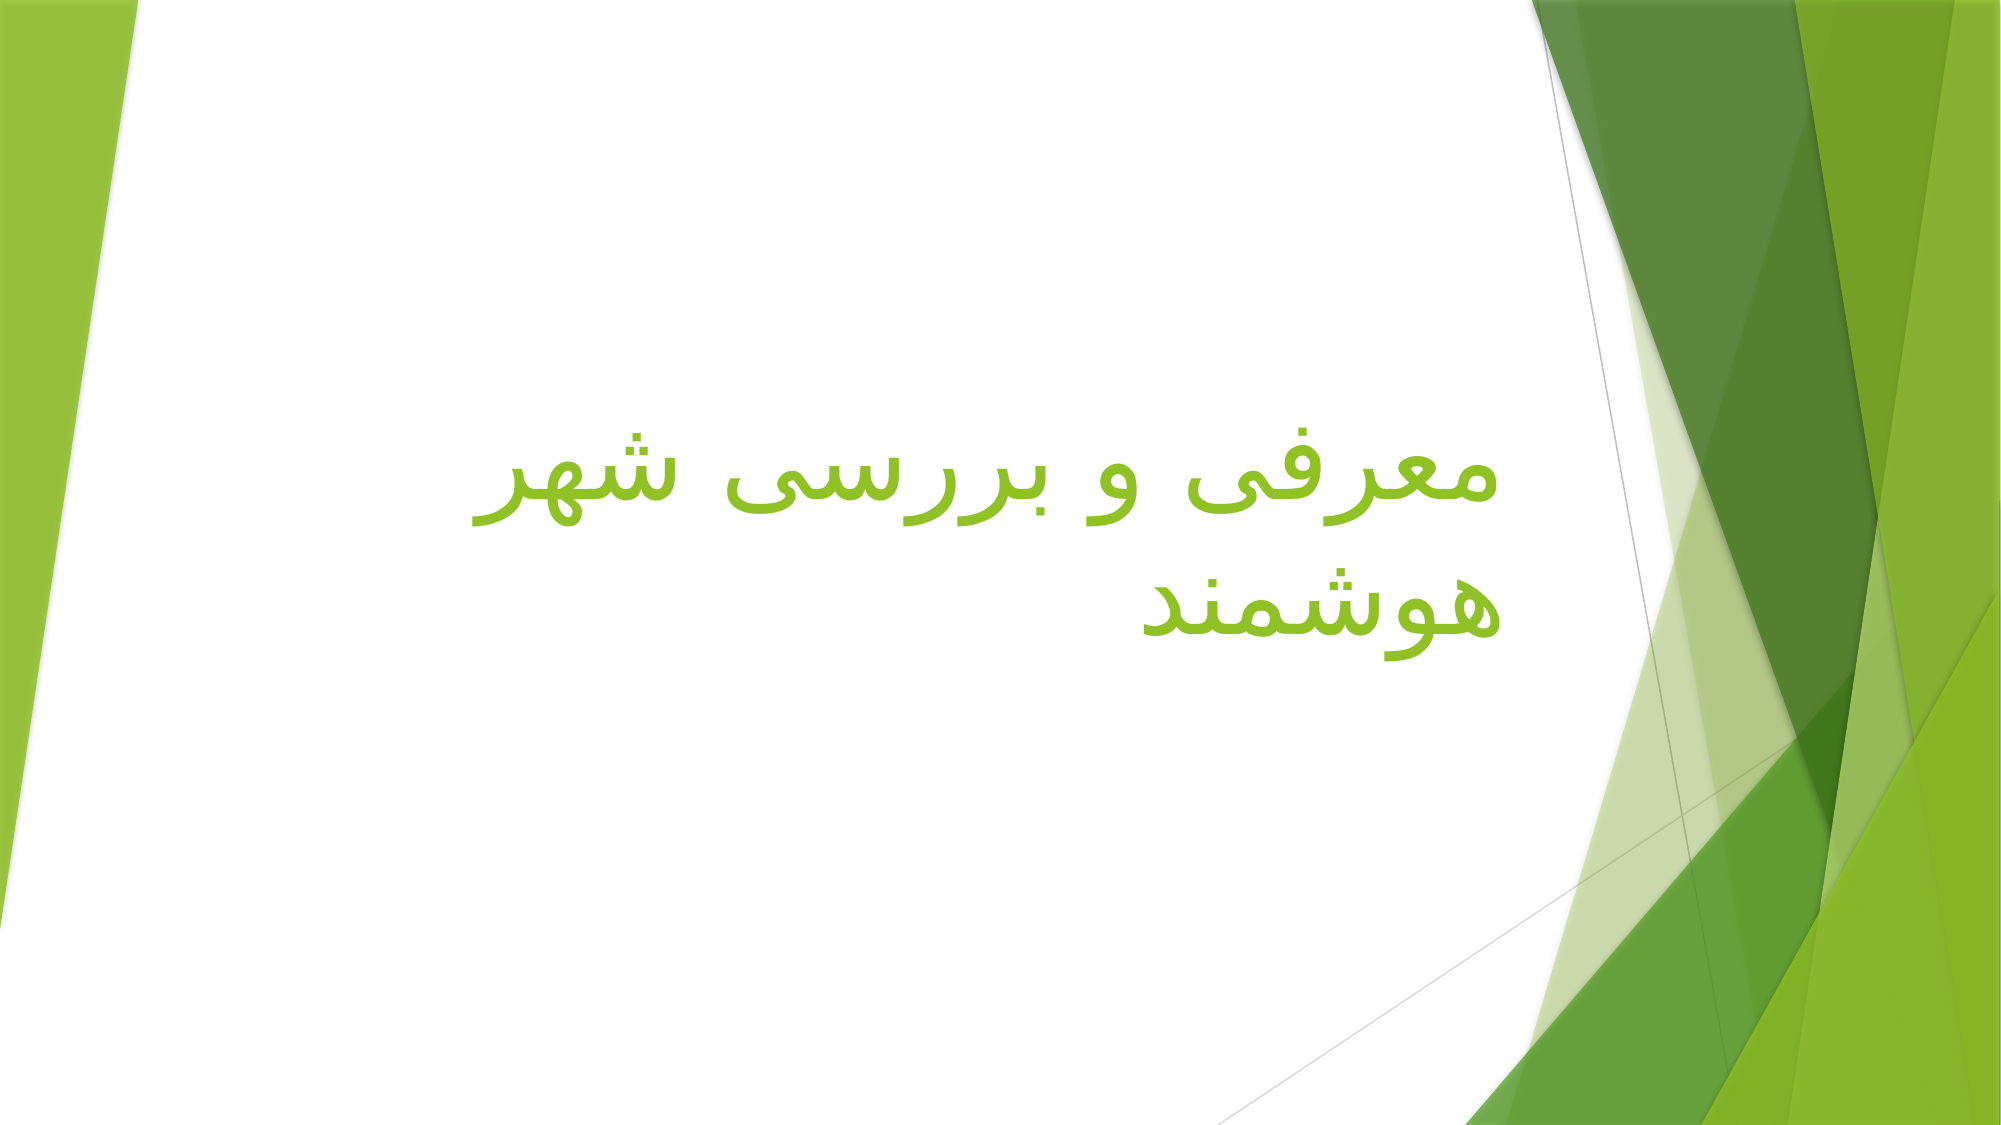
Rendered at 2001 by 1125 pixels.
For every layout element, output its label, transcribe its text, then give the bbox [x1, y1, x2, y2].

title معرفی و بررسی شهر هوشمند [247, 394, 1522, 665]
